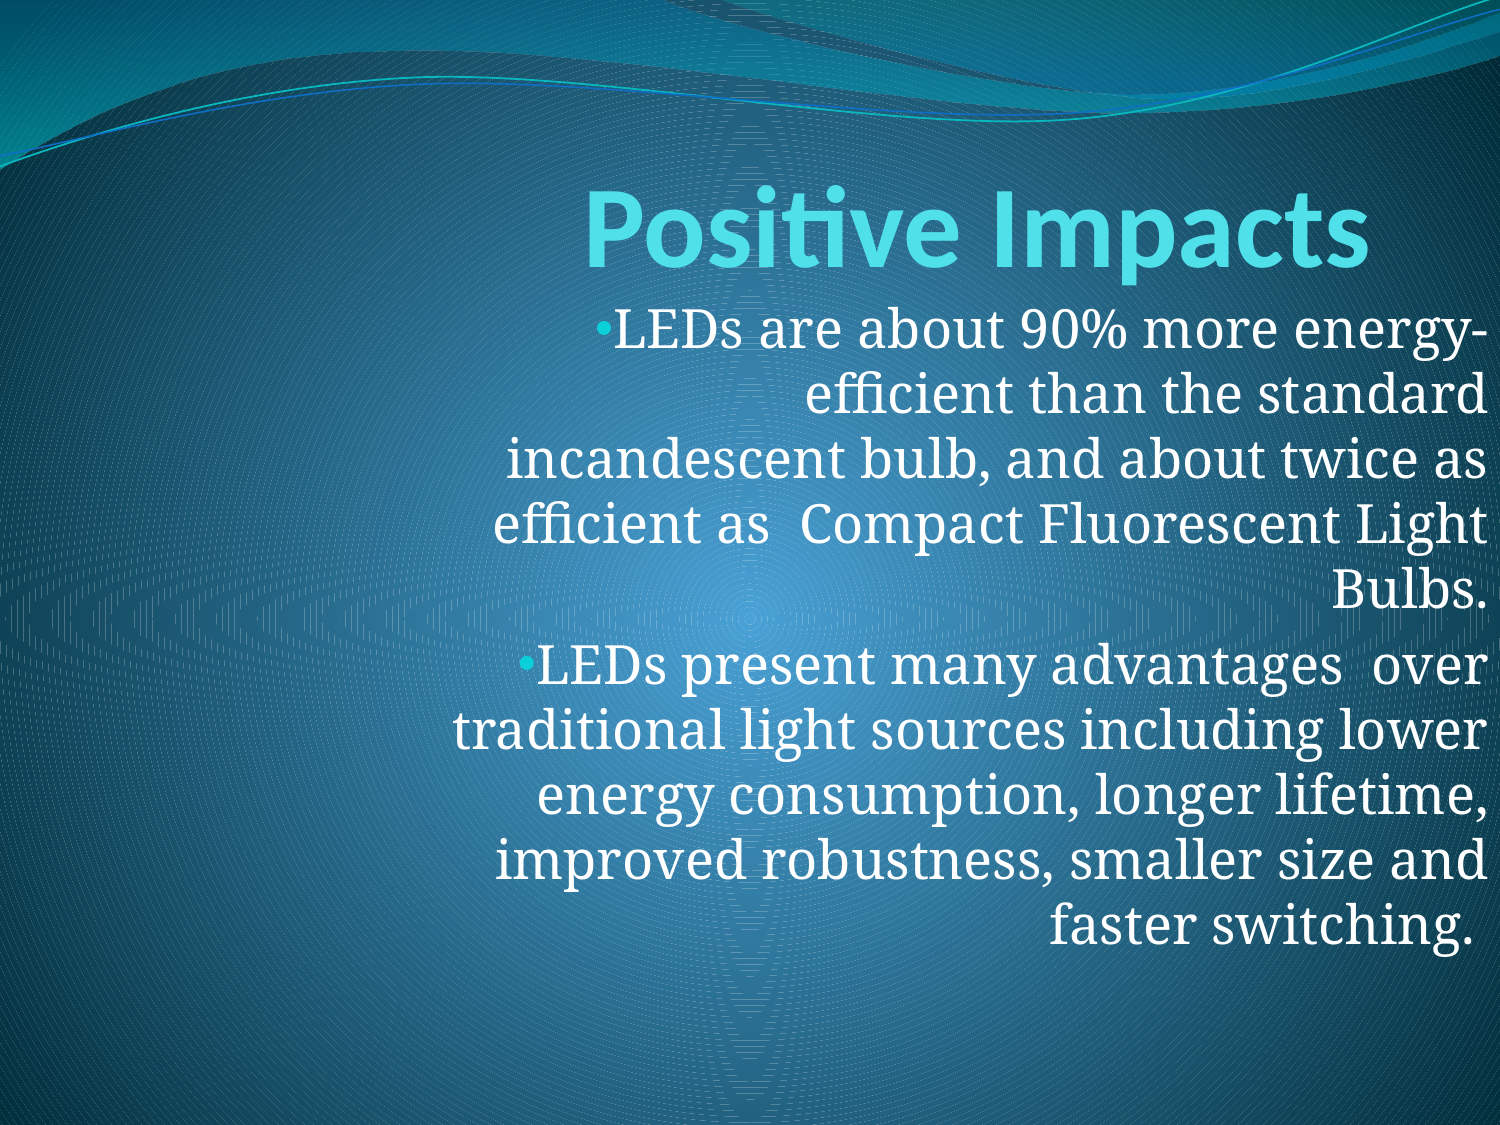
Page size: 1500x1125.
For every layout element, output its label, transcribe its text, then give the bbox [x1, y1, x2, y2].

title Positive Impacts [99, 50, 1375, 292]
subtitle LEDs are about 90% more energy-efficient than the standard incandescent bulb, and about twice as efficient as Compact Fluorescent Light Bulbs. LEDs present many advantages over traditional light sources including lower energy consumption, longer lifetime, improved robustness, smaller size and faster switching. [450, 287, 1500, 975]
